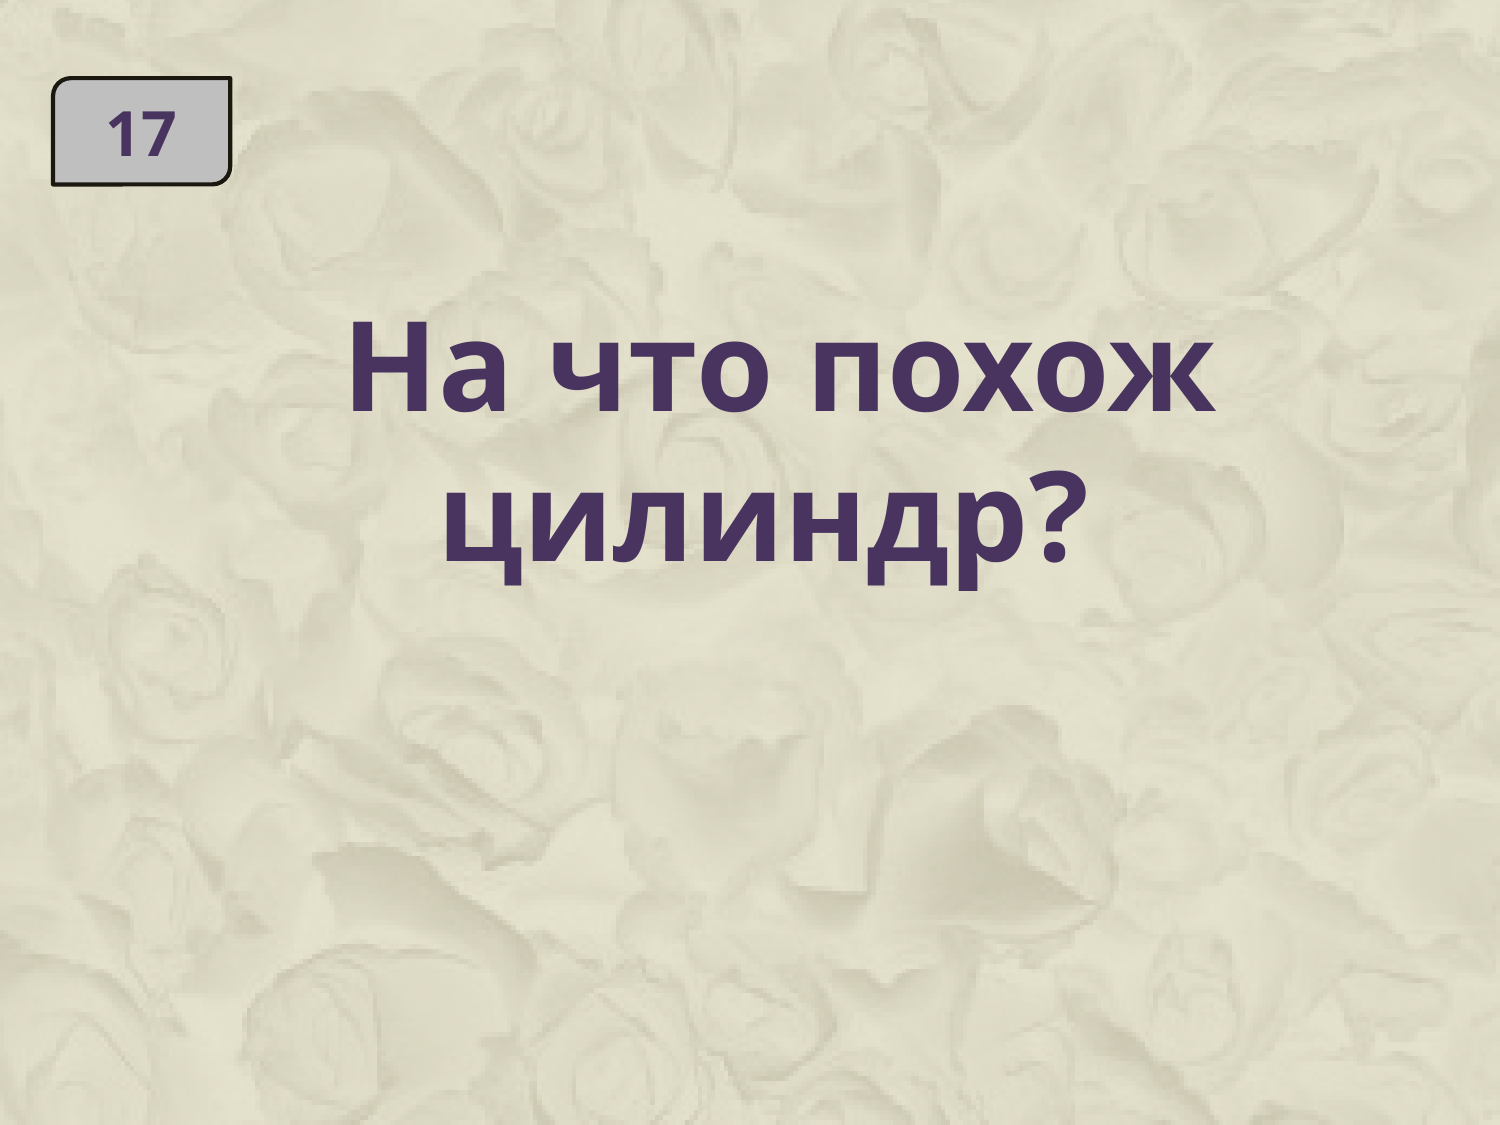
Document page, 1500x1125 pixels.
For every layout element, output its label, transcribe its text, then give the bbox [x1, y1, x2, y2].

text_box На что похож цилиндр? [100, 278, 1459, 594]
text_box 17 [50, 76, 233, 187]
